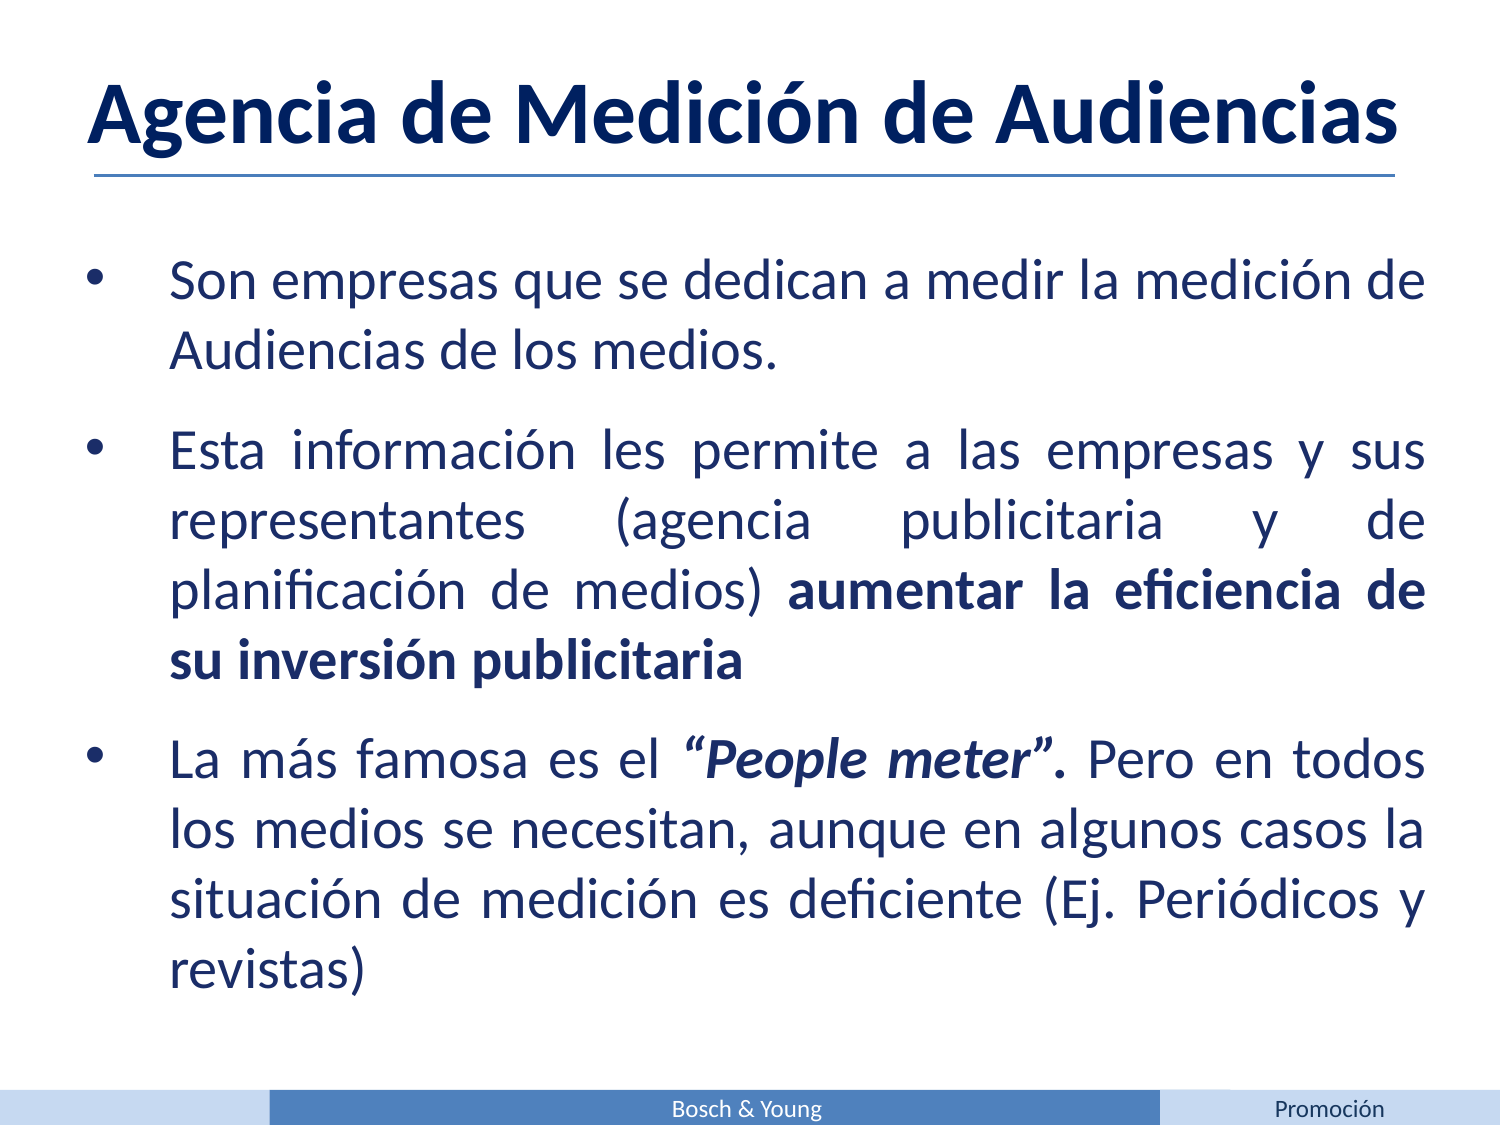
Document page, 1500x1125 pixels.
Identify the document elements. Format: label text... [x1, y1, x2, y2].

text_box [0, 1088, 272, 1125]
text_box Promoción [1158, 1088, 1500, 1125]
text_box Agencia de Medición de Audiencias [58, 46, 1430, 170]
text_box Bosch & Young [272, 1088, 1158, 1125]
text_box Son empresas que se dedican a medir la medición de Audiencias de los medios. Esta información les permite a las empresas y sus representantes (agencia publicitaria y de planificación de medios) aumentar la eficiencia de su inversión publicitaria La más famosa es el “People meter”. Pero en todos los medios se necesitan, aunque en algunos casos la situación de medición es deficiente (Ej. Periódicos y revistas) [70, 234, 1442, 1008]
